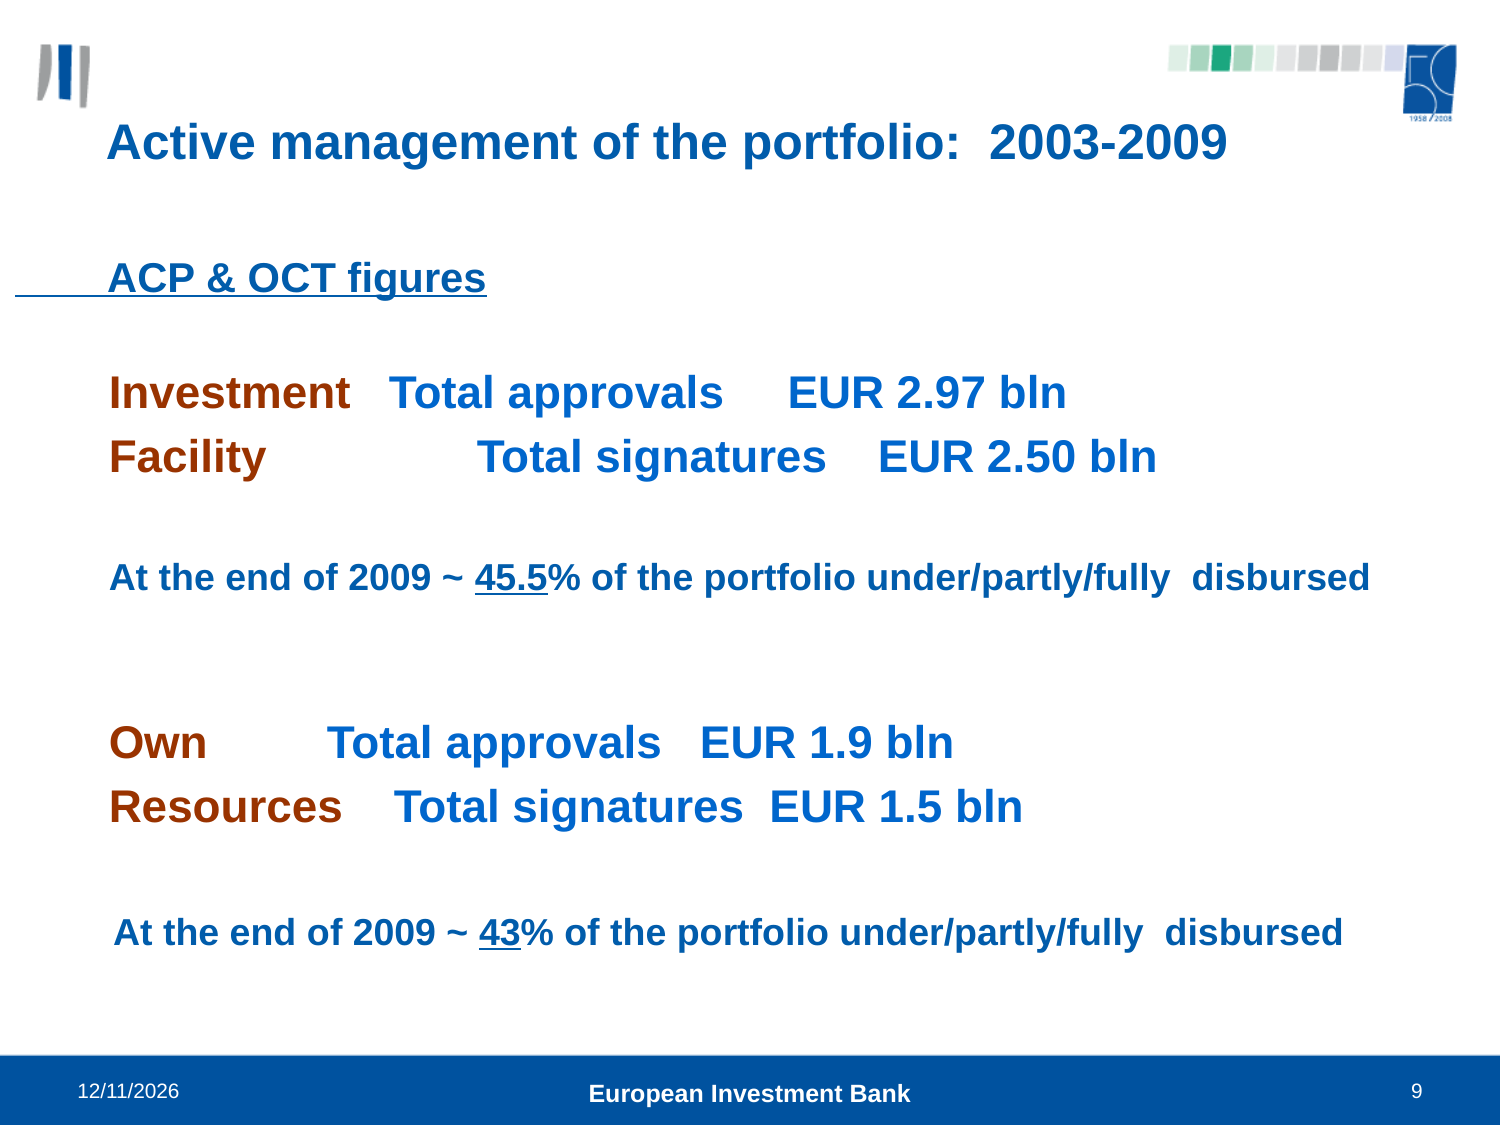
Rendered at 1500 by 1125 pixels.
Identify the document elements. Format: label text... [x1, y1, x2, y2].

picture [0, 0, 1500, 243]
footer European Investment Bank [229, 1070, 1271, 1125]
list ACP & OCT figures Investment Total approvals EUR 2.97 bln Facility Total signatures EUR 2.50 bln At the end of 2009 ~ 45.5% of the portfolio under/partly/fully disbursed Own Total approvals EUR 1.9 bln Resources Total signatures EUR 1.5 bln At the end of 2009 ~ 43% of the portfolio under/partly/fully disbursed [0, 243, 1500, 1012]
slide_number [62, 1070, 226, 1125]
text_box Active management of the portfolio: 2003-2009 [17, 101, 1317, 232]
slide_number 9 [1274, 1070, 1438, 1125]
picture [0, 1012, 1500, 1125]
